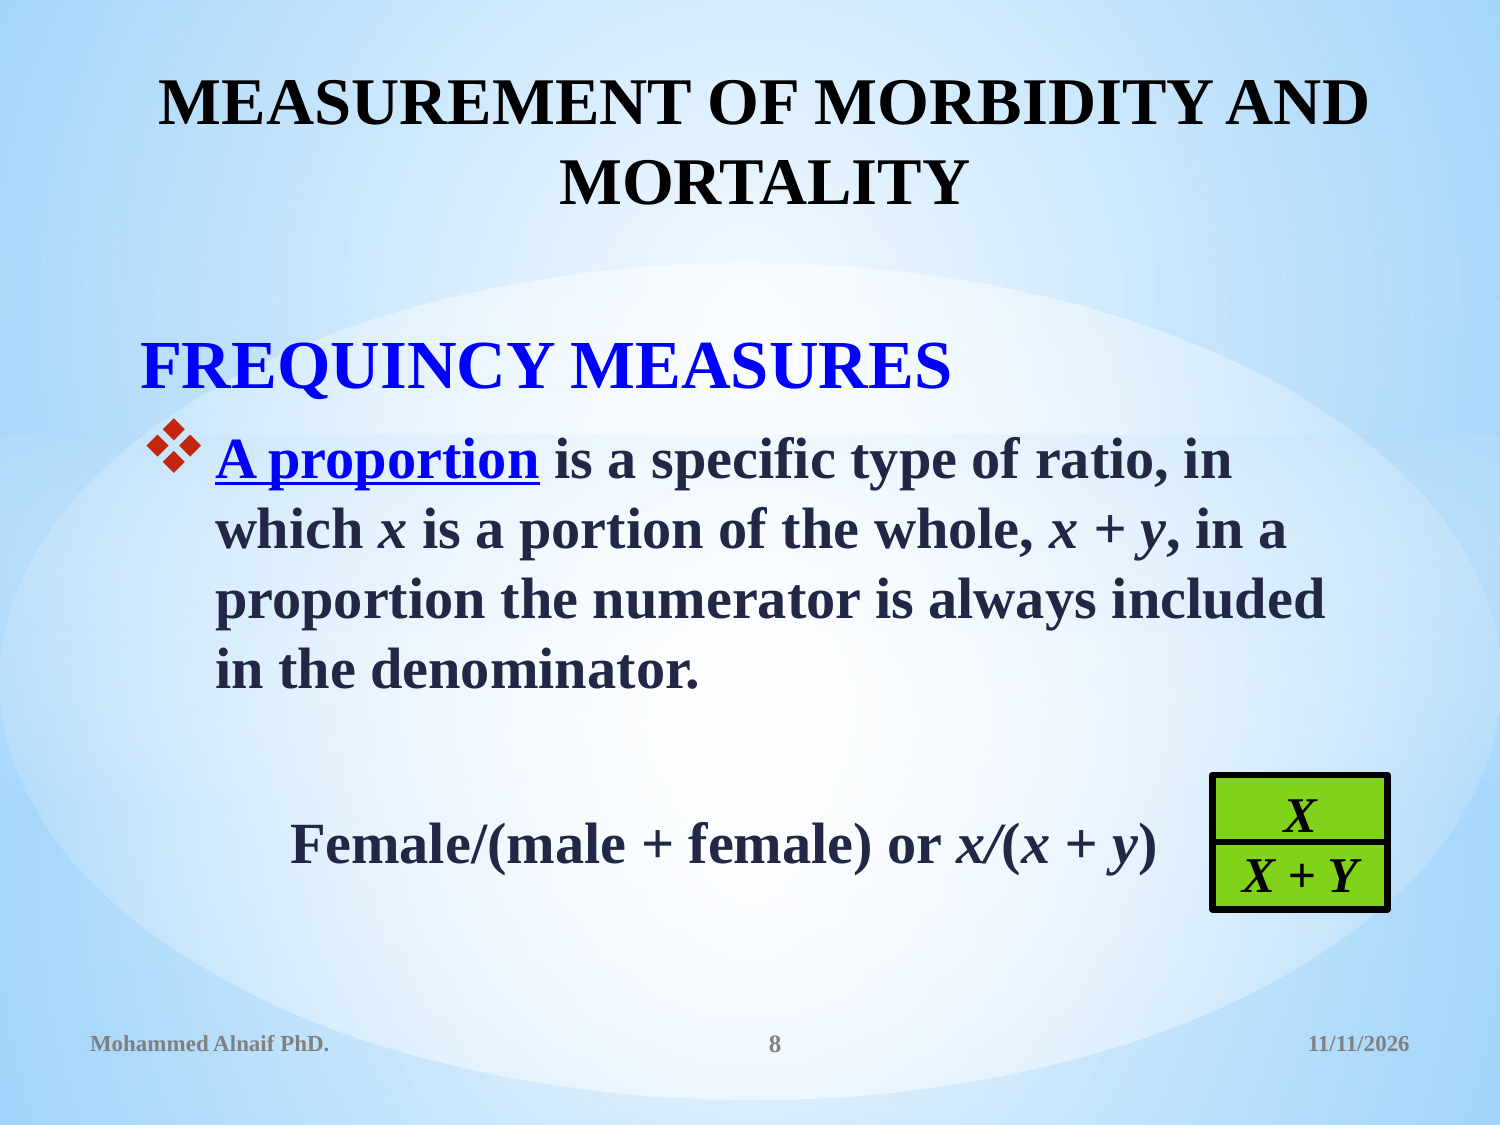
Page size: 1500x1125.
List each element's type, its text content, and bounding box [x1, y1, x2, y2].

title MEASUREMENT OF MORBIDITY AND MORTALITY [75, 50, 1425, 250]
text_box X X + Y [1212, 774, 1388, 842]
subtitle FREQUINCY MEASURES A proportion is a specific type of ratio, in which x is a portion of the whole, x + y, in a proportion the numerator is always included in the denominator. Female/(male + female) or x/(x + y) [125, 312, 1400, 1013]
footer Mohammed Alnaif PhD. [75, 1012, 624, 1073]
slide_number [1012, 1012, 1425, 1073]
slide_number 8 [624, 1012, 925, 1073]
text_box X X + Y [1212, 848, 1388, 910]
